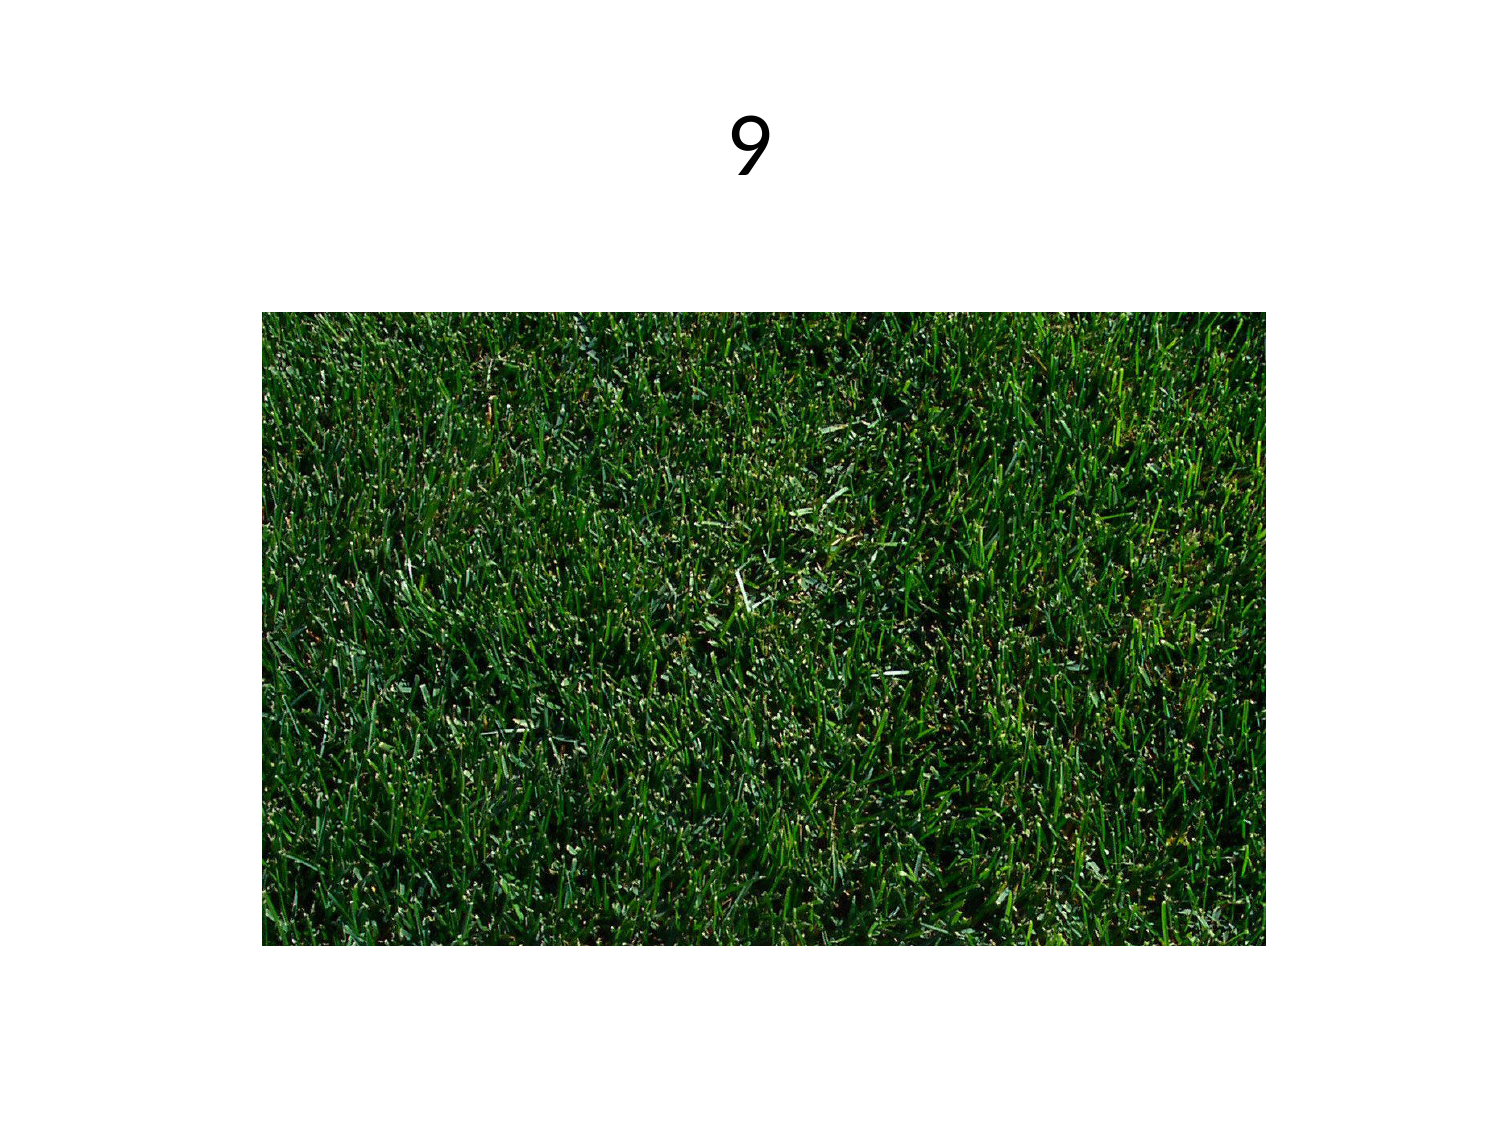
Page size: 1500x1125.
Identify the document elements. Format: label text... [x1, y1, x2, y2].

title 9 [75, 45, 1425, 233]
picture [262, 312, 1266, 946]
